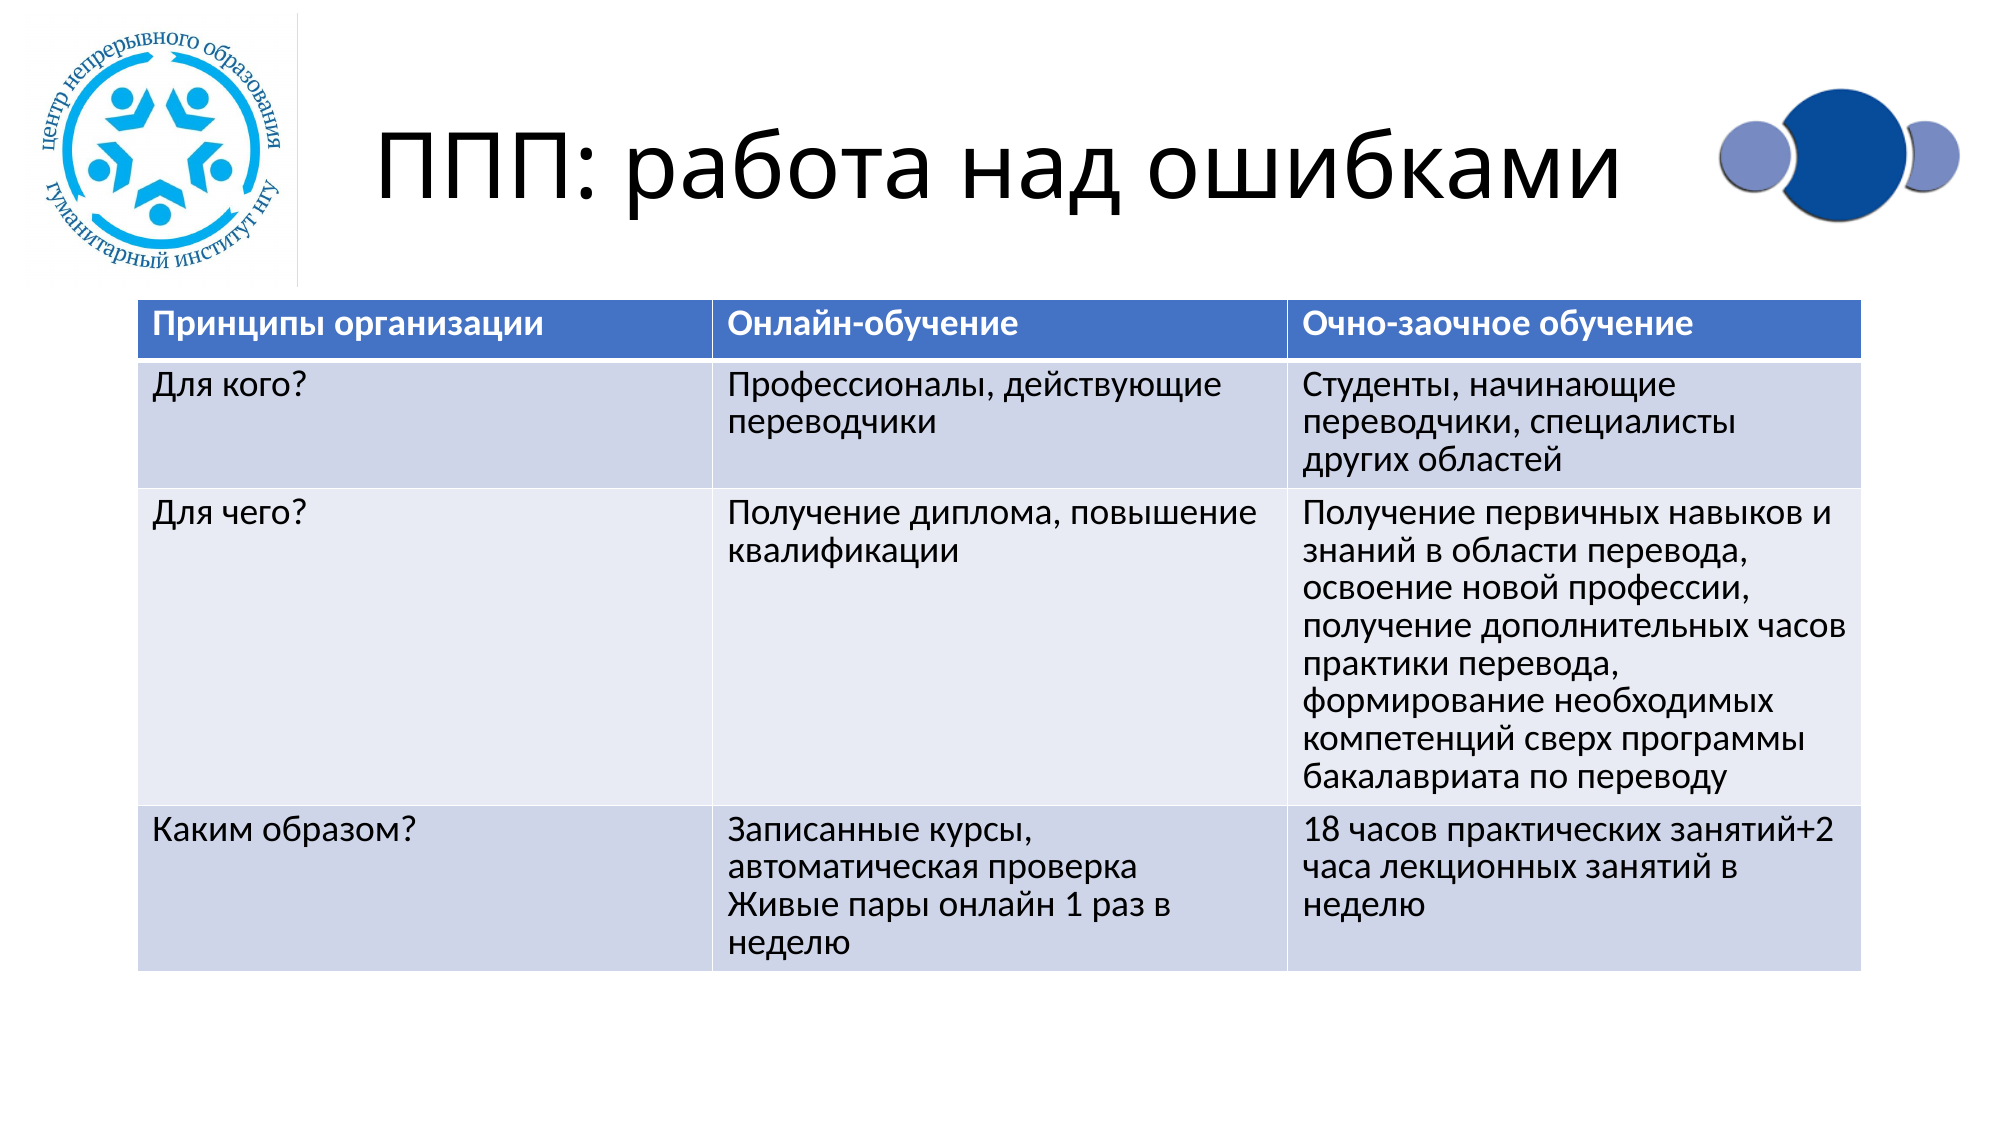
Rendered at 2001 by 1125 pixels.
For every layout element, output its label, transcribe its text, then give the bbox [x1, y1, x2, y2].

table_cell Для кого? [138, 363, 712, 488]
table_cell Студенты, начинающие переводчики, специалисты других областей [1288, 363, 1861, 488]
title ППП: работа над ошибками [298, 59, 1697, 278]
table_cell Каким образом? [138, 806, 712, 971]
table_cell Получение первичных навыков и знаний в области перевода, освоение новой профессии, получение дополнительных часов практики перевода, формирование необходимых компетенций сверх программы бакалавриата по переводу [1288, 489, 1861, 805]
table_cell Профессионалы, действующие переводчики [713, 363, 1287, 488]
picture [24, 13, 298, 287]
table_header Принципы организации [138, 300, 712, 358]
table_cell 18 часов практических занятий+2 часа лекционных занятий в неделю [1288, 806, 1861, 971]
table_header Онлайн-обучение [713, 300, 1287, 358]
table_header Очно-заочное обучение [1288, 300, 1861, 358]
table_cell Получение диплома, повышение квалификации [713, 489, 1287, 805]
picture [1697, 13, 1984, 300]
table_cell Для чего? [138, 489, 712, 805]
table_cell Записанные курсы, автоматическая проверка Живые пары онлайн 1 раз в неделю [713, 806, 1287, 971]
